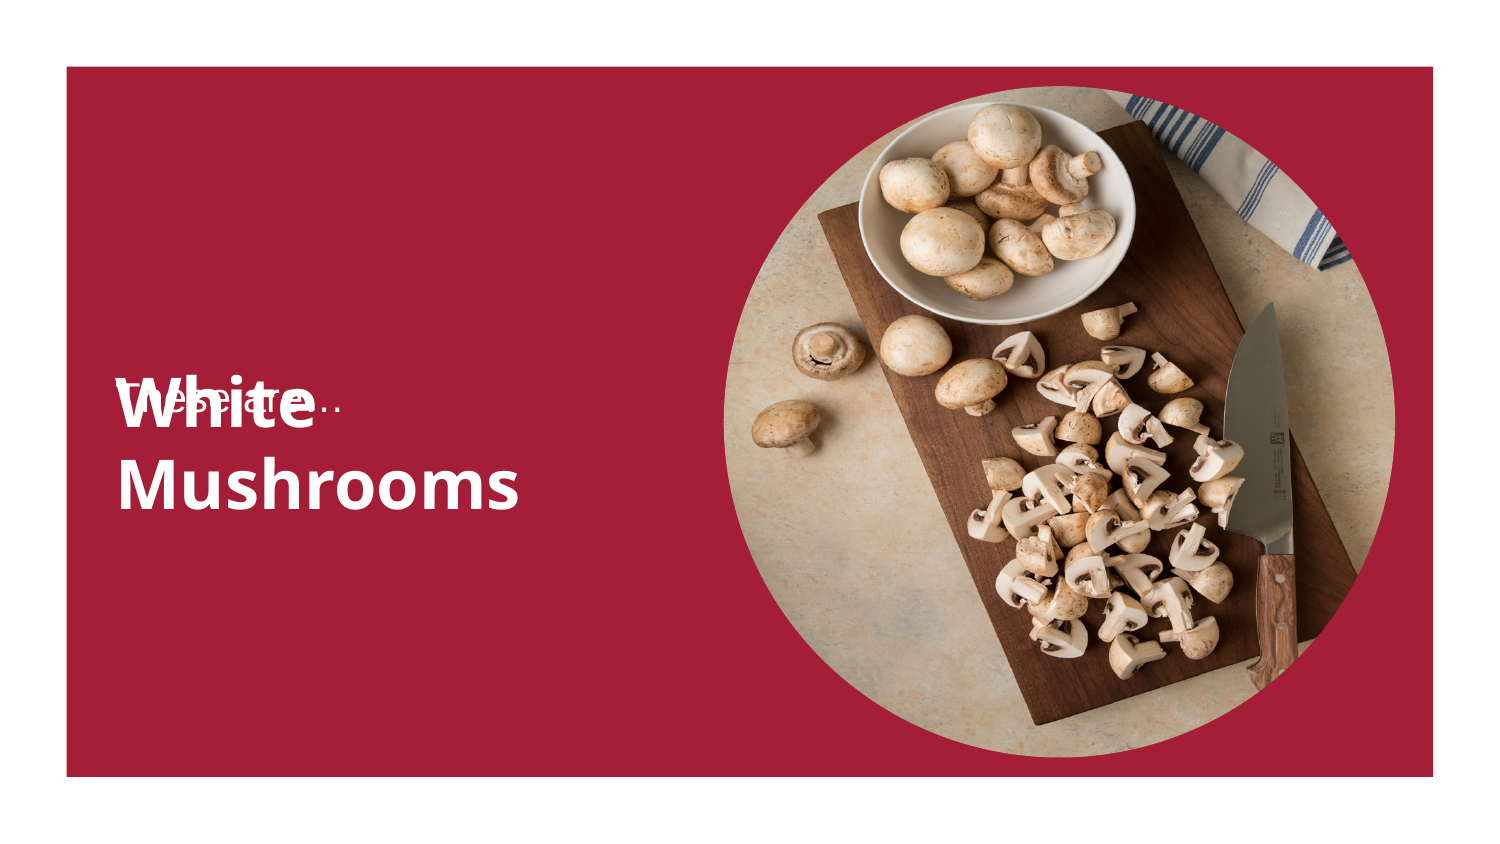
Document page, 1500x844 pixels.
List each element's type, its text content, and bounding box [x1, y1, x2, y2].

text_box These are… [100, 363, 538, 429]
text_box [724, 86, 1396, 758]
title White Mushrooms [100, 319, 724, 539]
